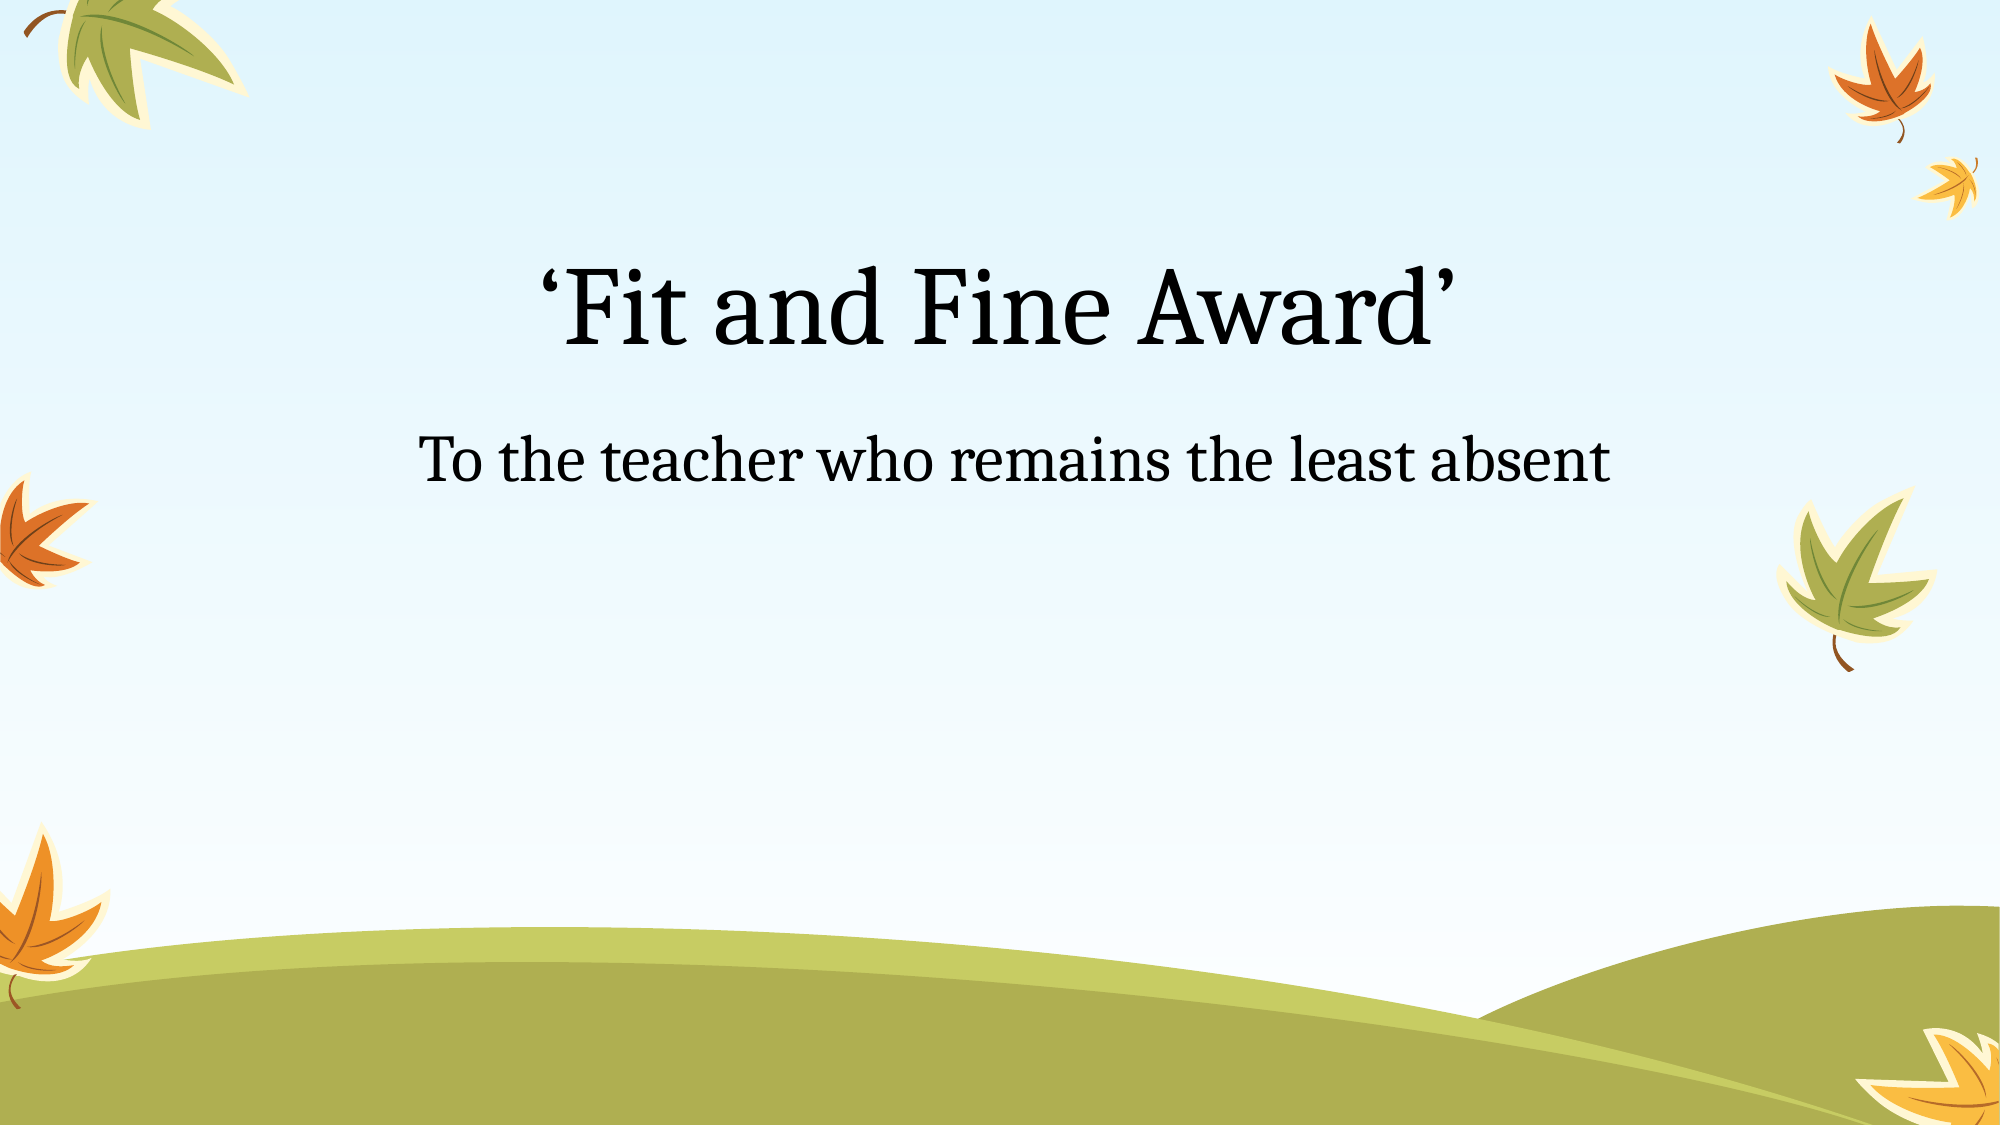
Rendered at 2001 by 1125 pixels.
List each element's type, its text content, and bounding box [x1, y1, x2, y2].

title ‘Fit and Fine Award’ [249, 173, 1749, 377]
text_box To the teacher who remains the least absent [404, 407, 1729, 502]
